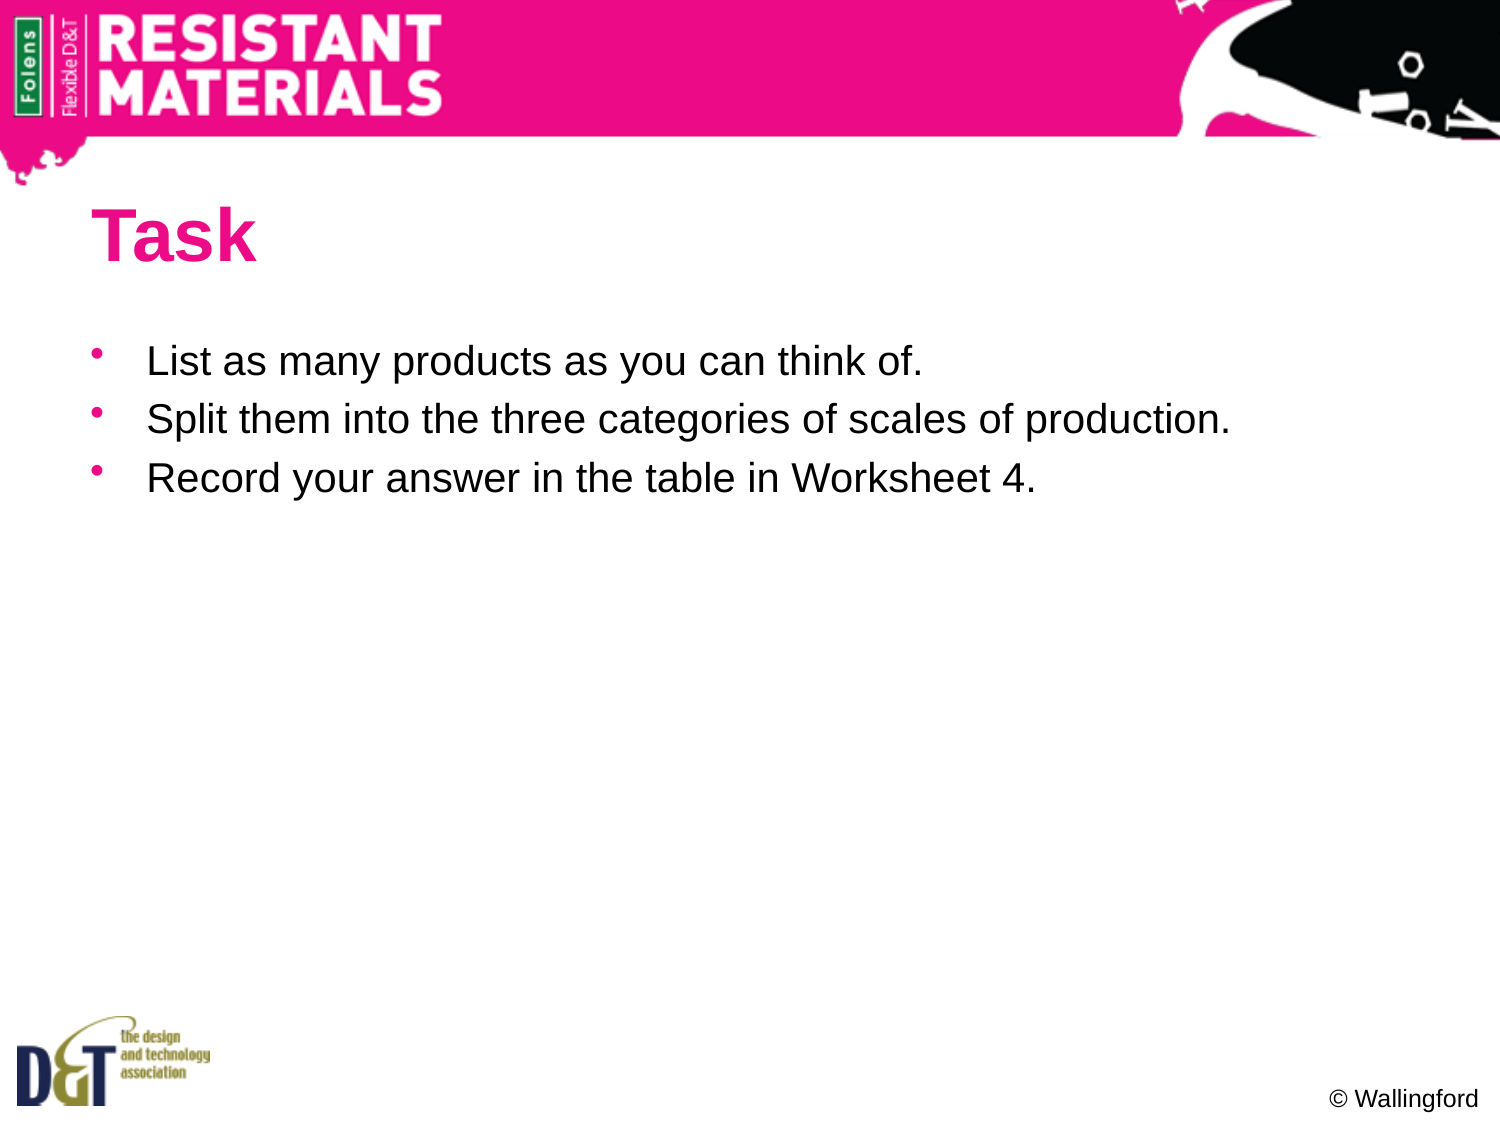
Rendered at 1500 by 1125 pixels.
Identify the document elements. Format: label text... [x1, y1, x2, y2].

list List as many products as you can think of. Split them into the three categories of scales of production. Record your answer in the table in Worksheet 4. [75, 326, 1425, 1005]
footer © Wallingford [1257, 1074, 1495, 1125]
picture [0, 0, 1500, 1125]
title Task [76, 160, 1427, 301]
